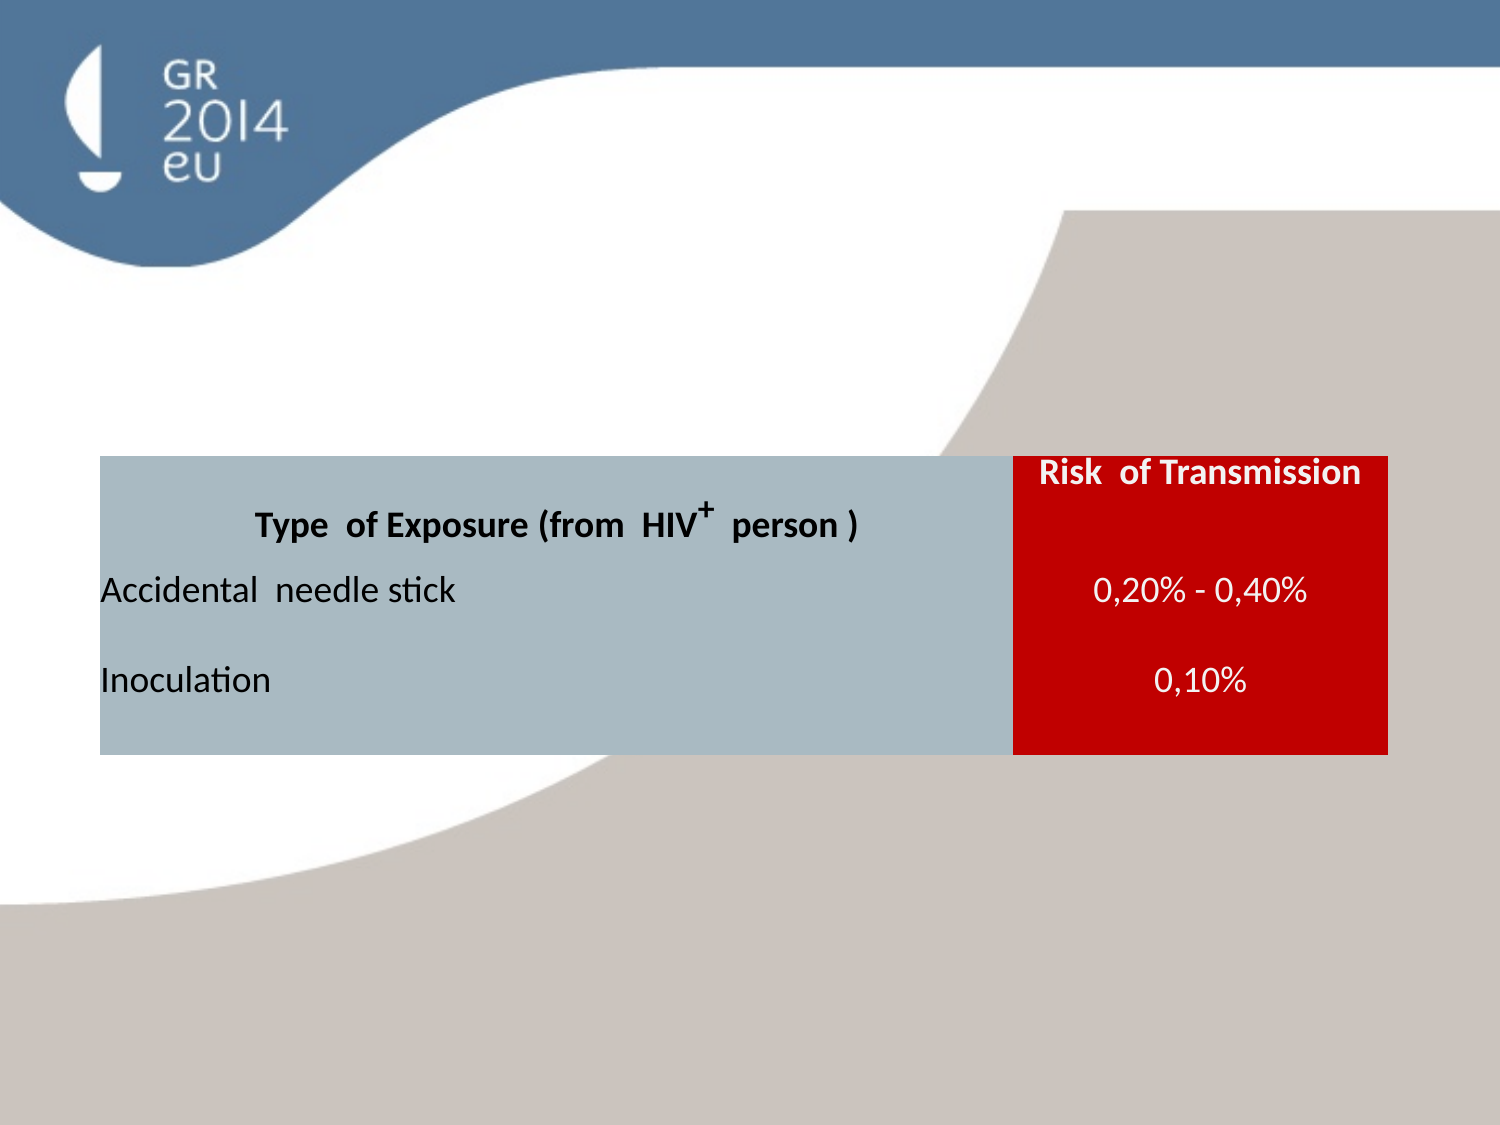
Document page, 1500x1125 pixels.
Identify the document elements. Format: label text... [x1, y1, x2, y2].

table_cell Accidental needle stick [100, 574, 1013, 665]
table_cell 0,20% - 0,40% [1013, 574, 1388, 665]
table_header Type of Exposure (from HIV+ person ) [100, 456, 1013, 574]
table_cell 0,10% [1013, 665, 1388, 755]
table_header Risk of Transmission [1013, 456, 1388, 574]
table_cell Inoculation [100, 665, 1013, 755]
